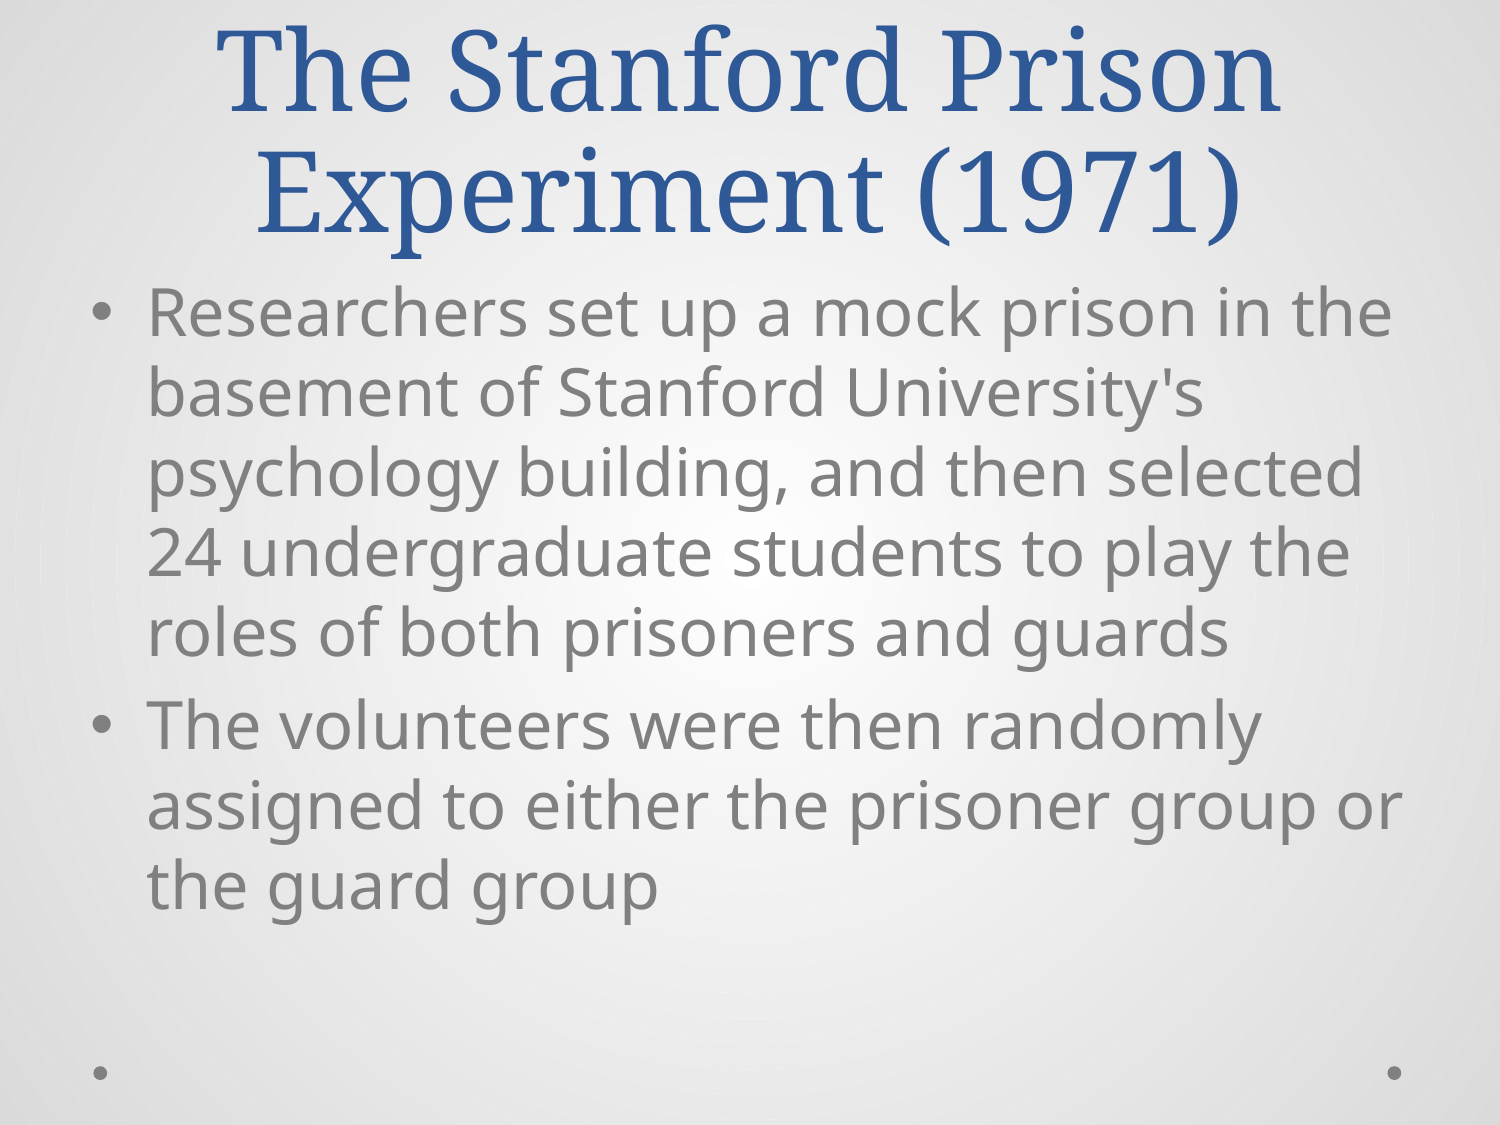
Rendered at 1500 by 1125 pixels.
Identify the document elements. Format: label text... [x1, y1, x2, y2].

title The Stanford Prison Experiment (1971) [75, 0, 1425, 262]
list Researchers set up a mock prison in the basement of Stanford University's psychology building, and then selected 24 undergraduate students to play the roles of both prisoners and guards The volunteers were then randomly assigned to either the prisoner group or the guard group [75, 262, 1425, 1005]
